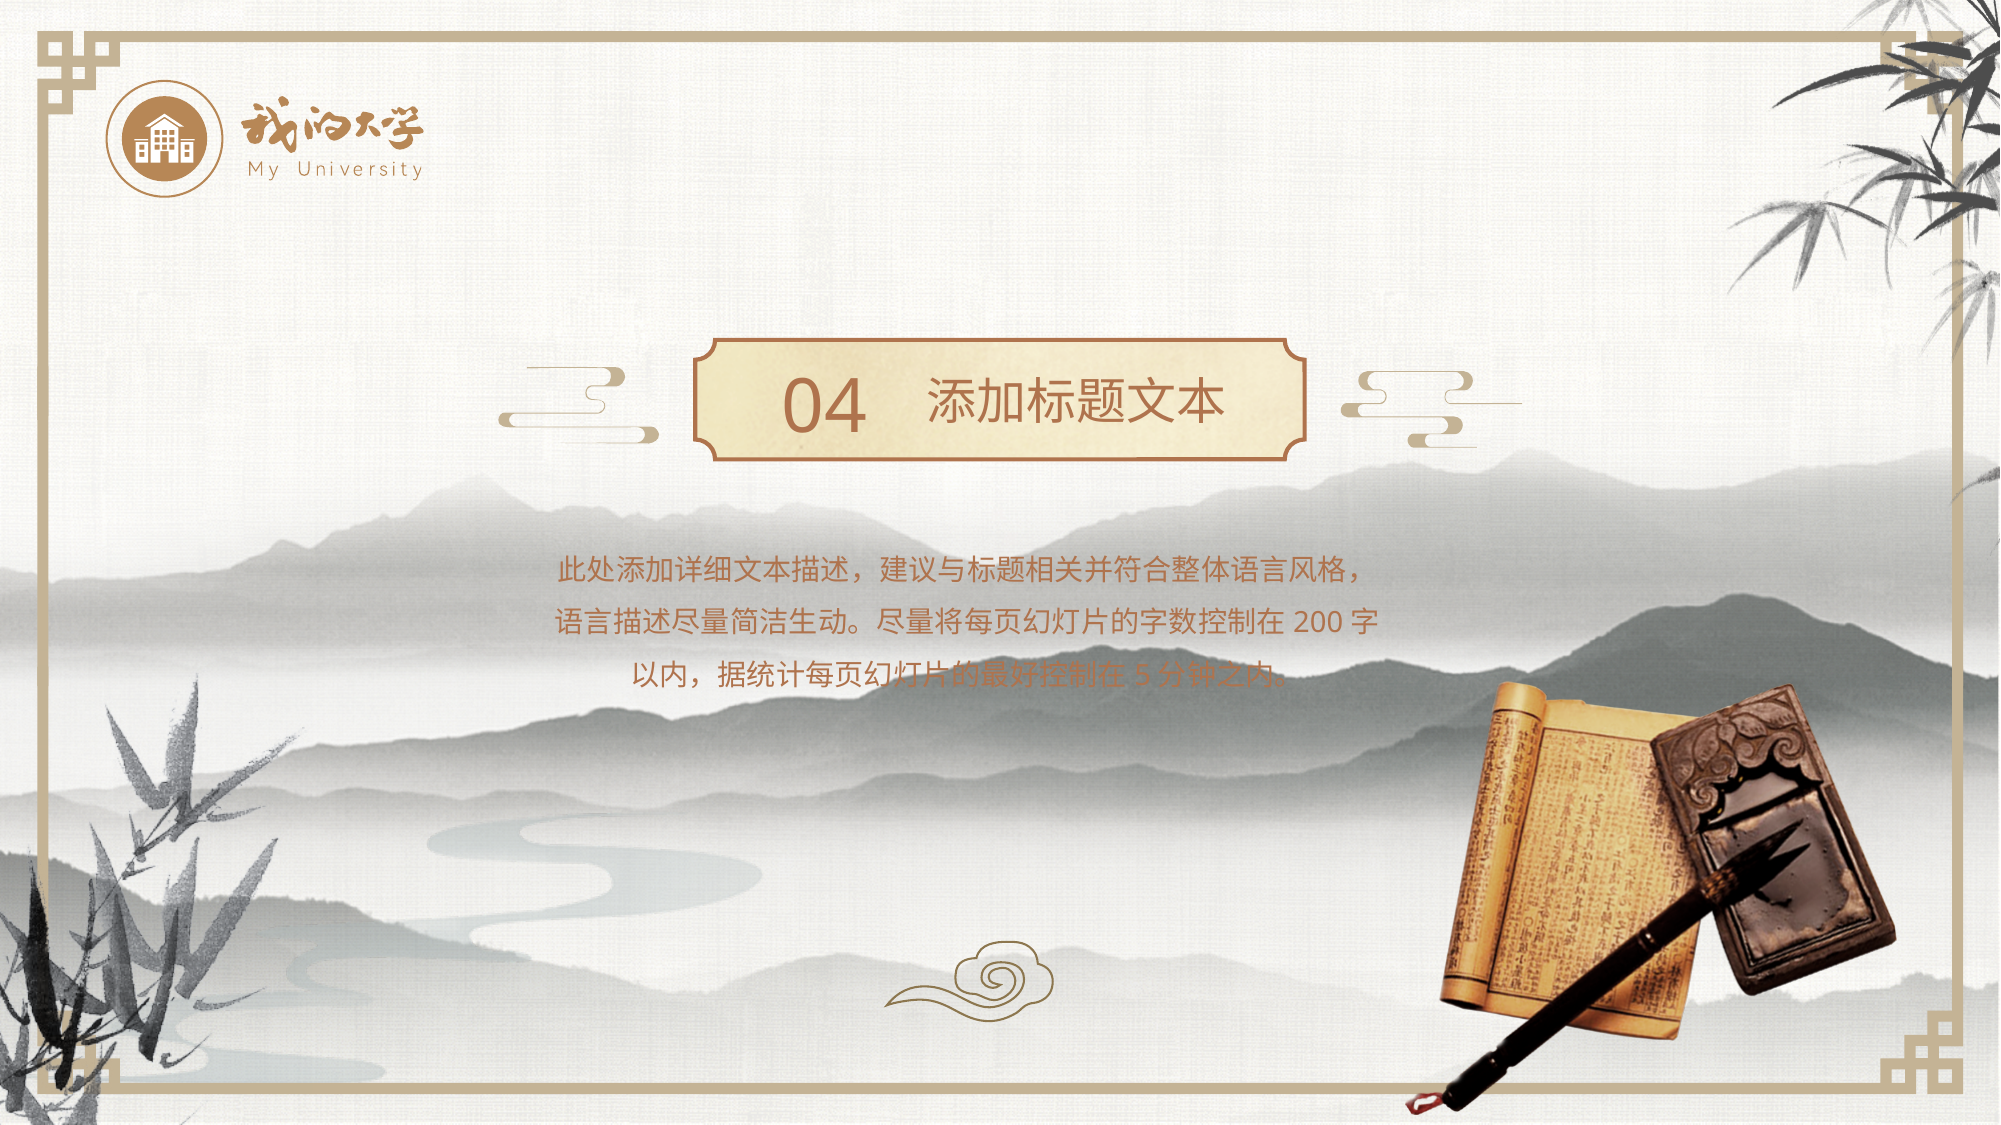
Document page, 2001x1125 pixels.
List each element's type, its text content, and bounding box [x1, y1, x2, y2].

picture [73, 67, 84, 79]
picture [49, 43, 61, 55]
text_box 此处添加详细文本描述，建议与标题相关并符合整体语言风格，语言描述尽量简洁生动。尽量将每页幻灯片的字数控制在200字以内，据统计每页幻灯片的最好控制在5分钟之内。 [529, 526, 1406, 699]
text_box [498, 367, 659, 444]
picture [96, 43, 108, 55]
text_box [1340, 371, 1523, 448]
picture [0, 0, 2001, 1125]
picture [49, 90, 61, 103]
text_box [106, 80, 424, 197]
text_box [886, 941, 1053, 1022]
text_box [695, 339, 1305, 460]
